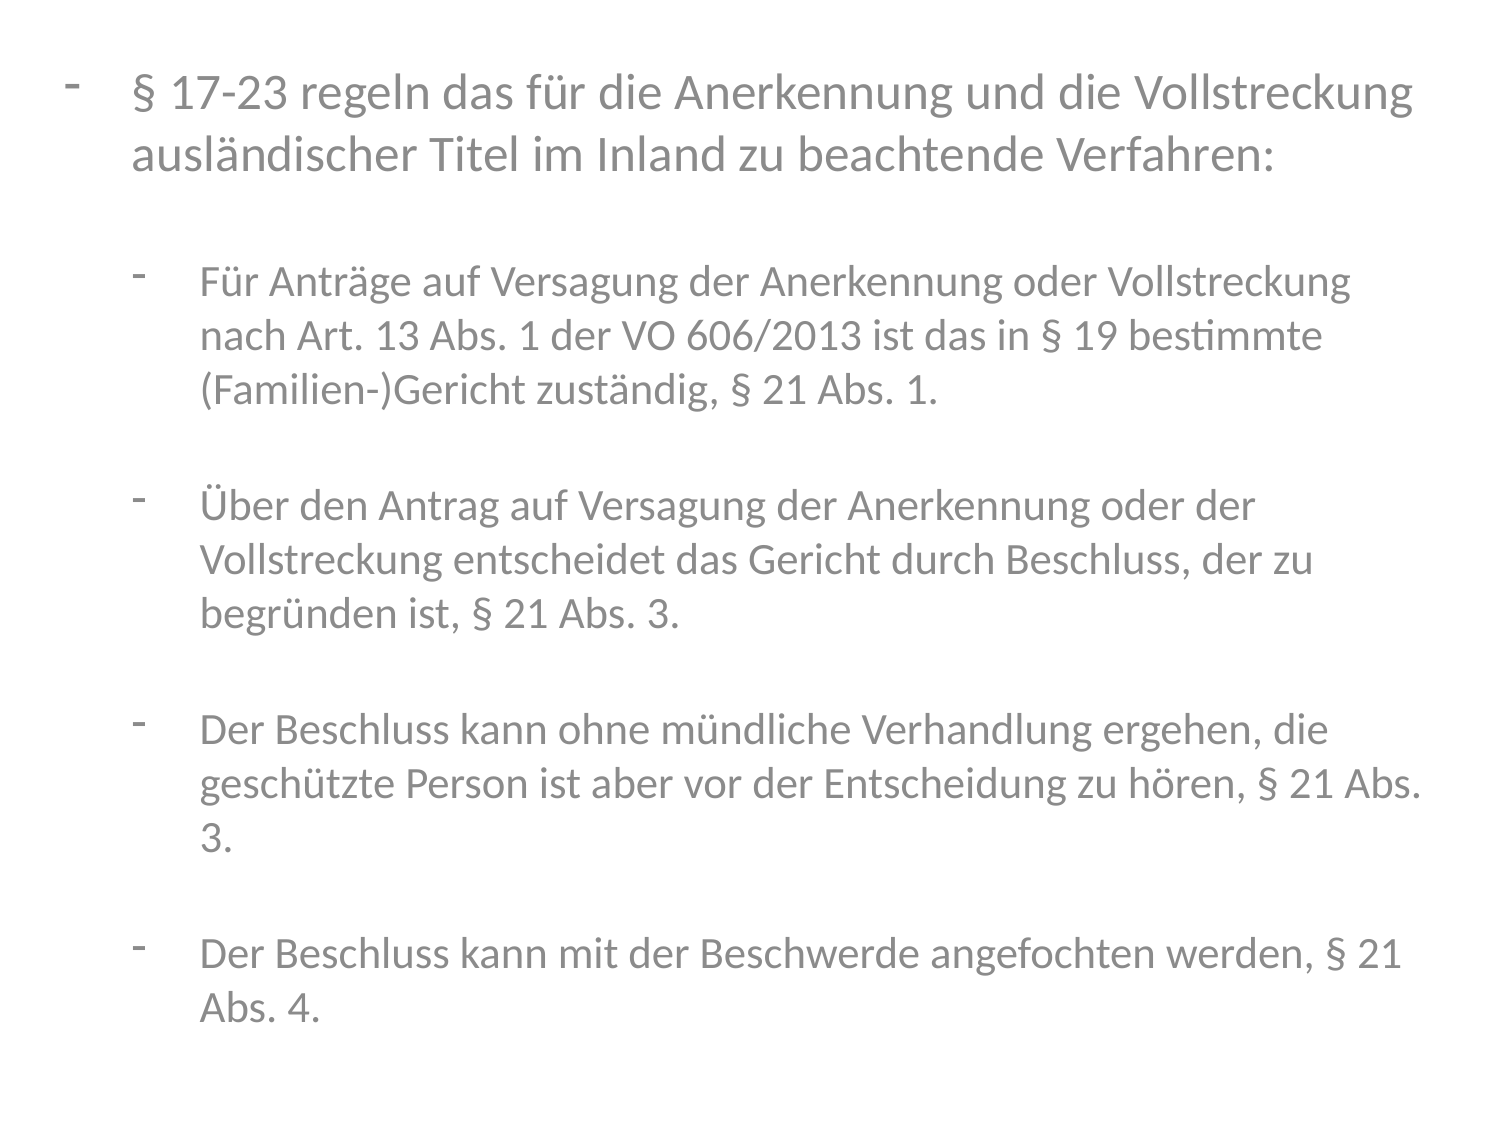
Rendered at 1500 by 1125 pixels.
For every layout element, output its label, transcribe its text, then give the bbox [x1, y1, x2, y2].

subtitle § 17-23 regeln das für die Anerkennung und die Vollstreckung ausländischer Titel im Inland zu beachtende Verfahren: Für Anträge auf Versagung der Anerkennung oder Vollstreckung nach Art. 13 Abs. 1 der VO 606/2013 ist das in § 19 bestimmte (Familien-)Gericht zuständig, § 21 Abs. 1. Über den Antrag auf Versagung der Anerkennung oder der Vollstreckung entscheidet das Gericht durch Beschluss, der zu begründen ist, § 21 Abs. 3. Der Beschluss kann ohne mündliche Verhandlung ergehen, die geschützte Person ist aber vor der Entscheidung zu hören, § 21 Abs. 3. Der Beschluss kann mit der Beschwerde angefochten werden, § 21 Abs. 4. [48, 50, 1446, 1063]
